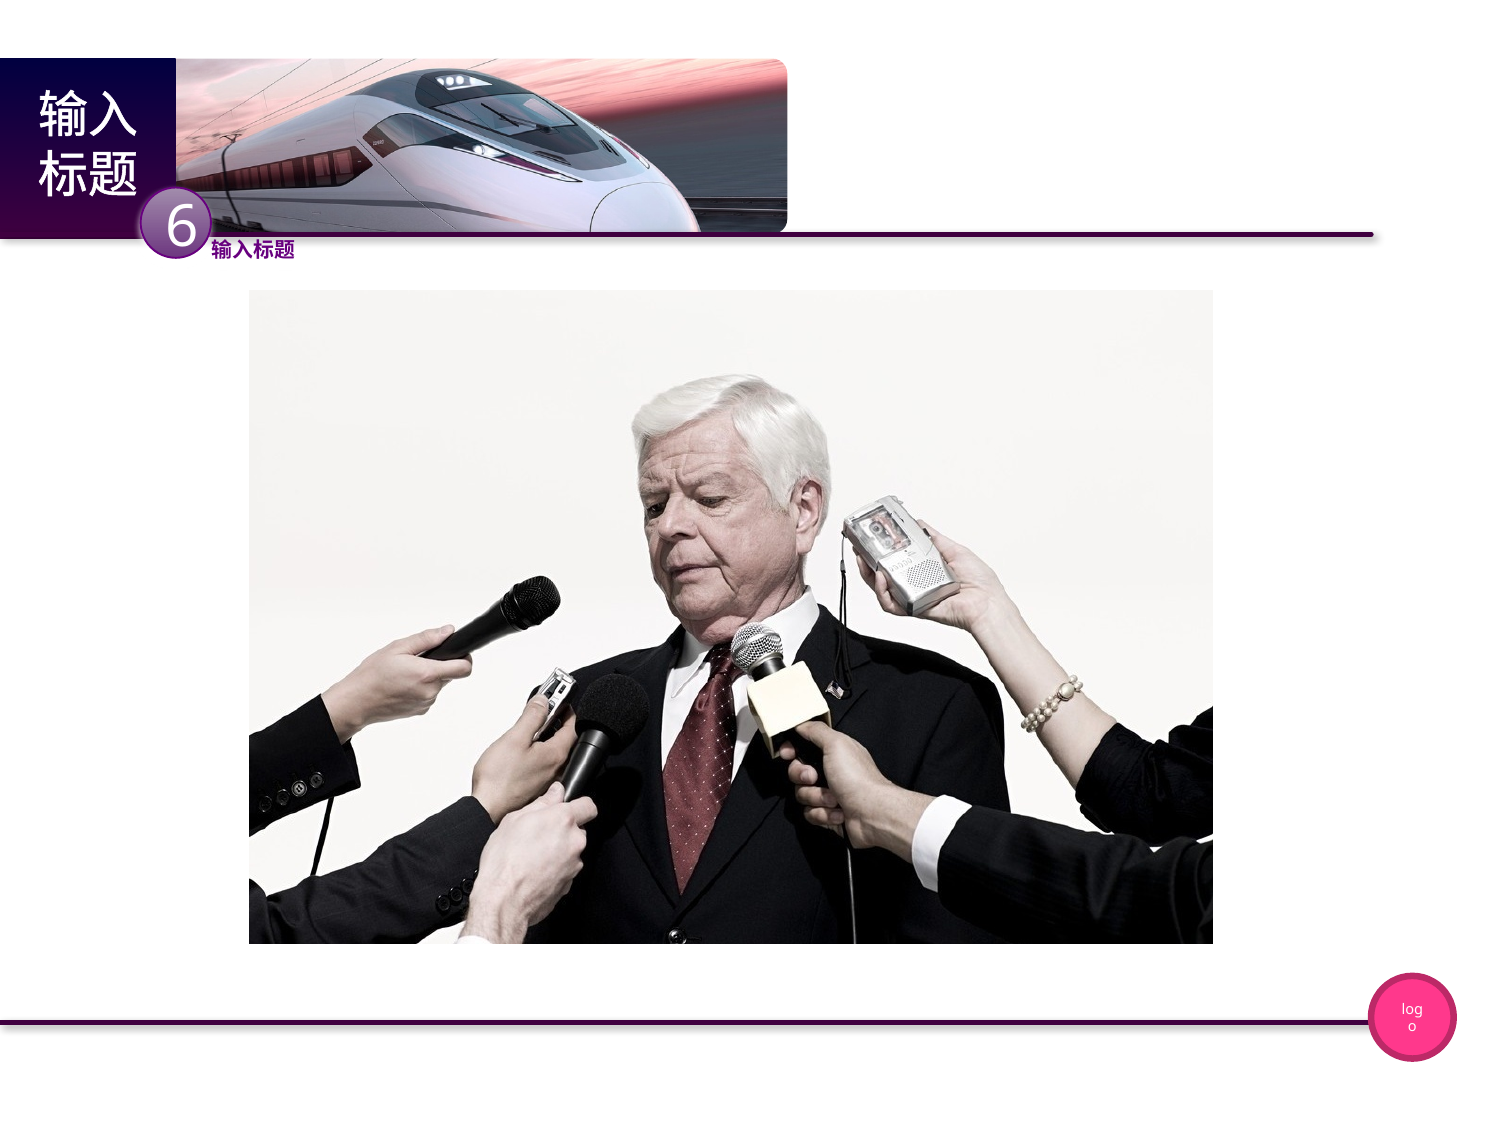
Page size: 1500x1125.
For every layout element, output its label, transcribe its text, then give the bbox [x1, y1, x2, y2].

text_box 输入标题 [196, 228, 414, 270]
picture [248, 290, 1213, 944]
text_box 输入标题 [11, 74, 164, 210]
text_box 6 [139, 186, 212, 259]
picture [158, 58, 788, 232]
